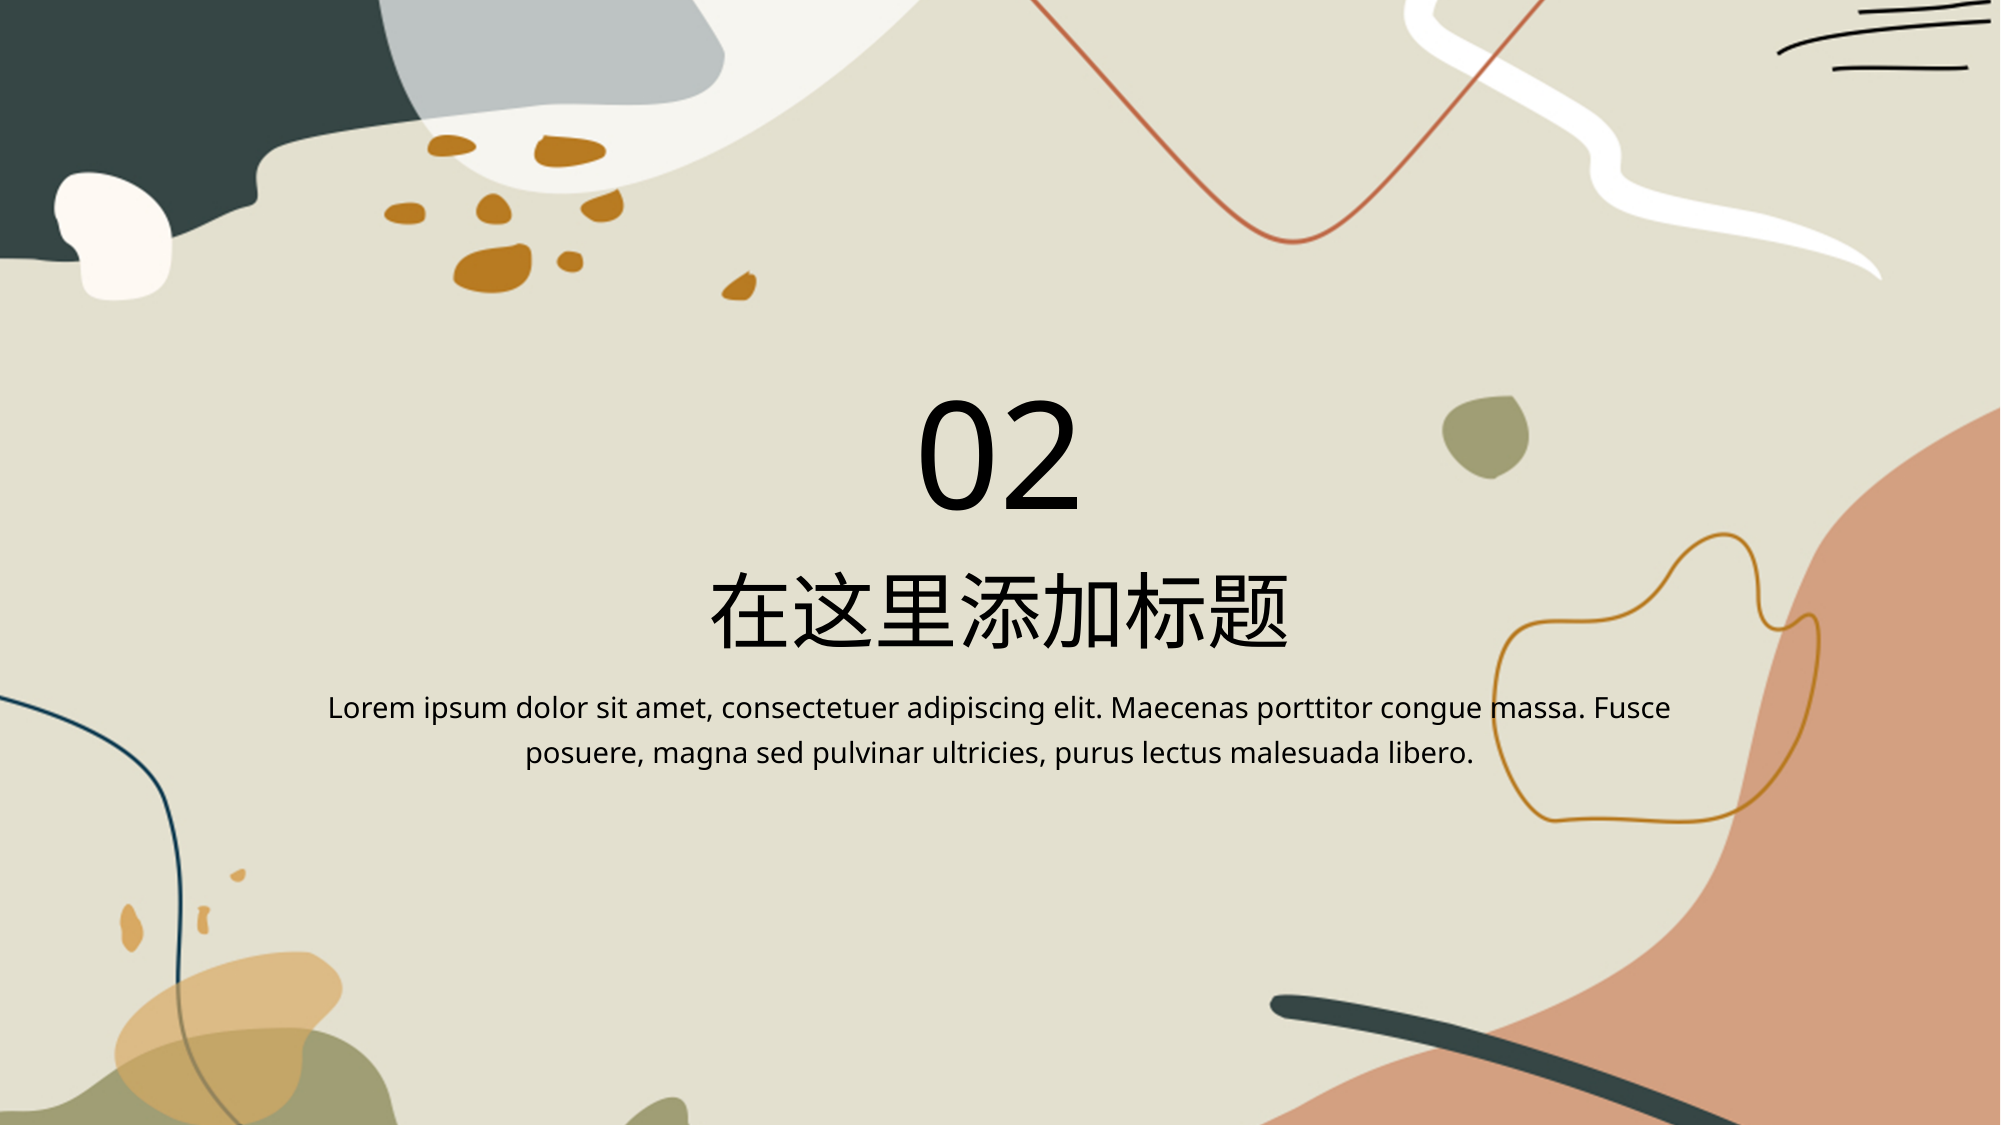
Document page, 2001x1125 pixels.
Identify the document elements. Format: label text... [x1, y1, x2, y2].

text_box 在这里添加标题 [693, 551, 1307, 668]
text_box 02 [899, 351, 1101, 547]
picture [0, 0, 2001, 1125]
text_box Lorem ipsum dolor sit amet, consectetuer adipiscing elit. Maecenas porttitor congue massa. Fusce posuere, magna sed pulvinar ultricies, purus lectus malesuada libero. [301, 671, 1699, 777]
